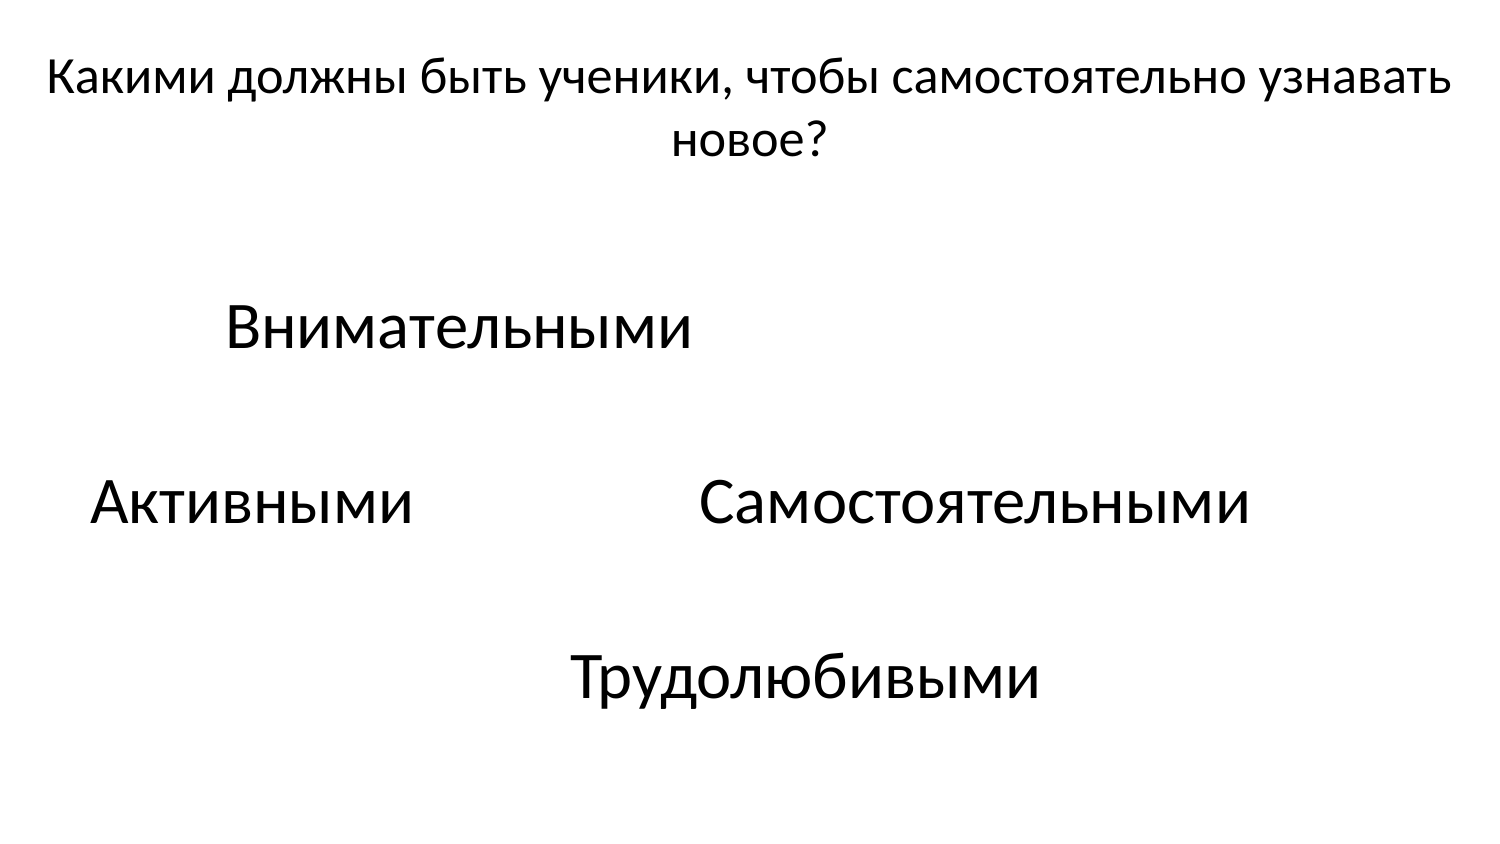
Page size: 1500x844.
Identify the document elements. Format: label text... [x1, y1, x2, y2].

title Какими должны быть ученики, чтобы самостоятельно узнавать новое? [0, 33, 1500, 175]
list Внимательными Рассеянными Ленивыми Активными Самостоятельными Несобранными Трудолюбивыми [75, 274, 1425, 831]
